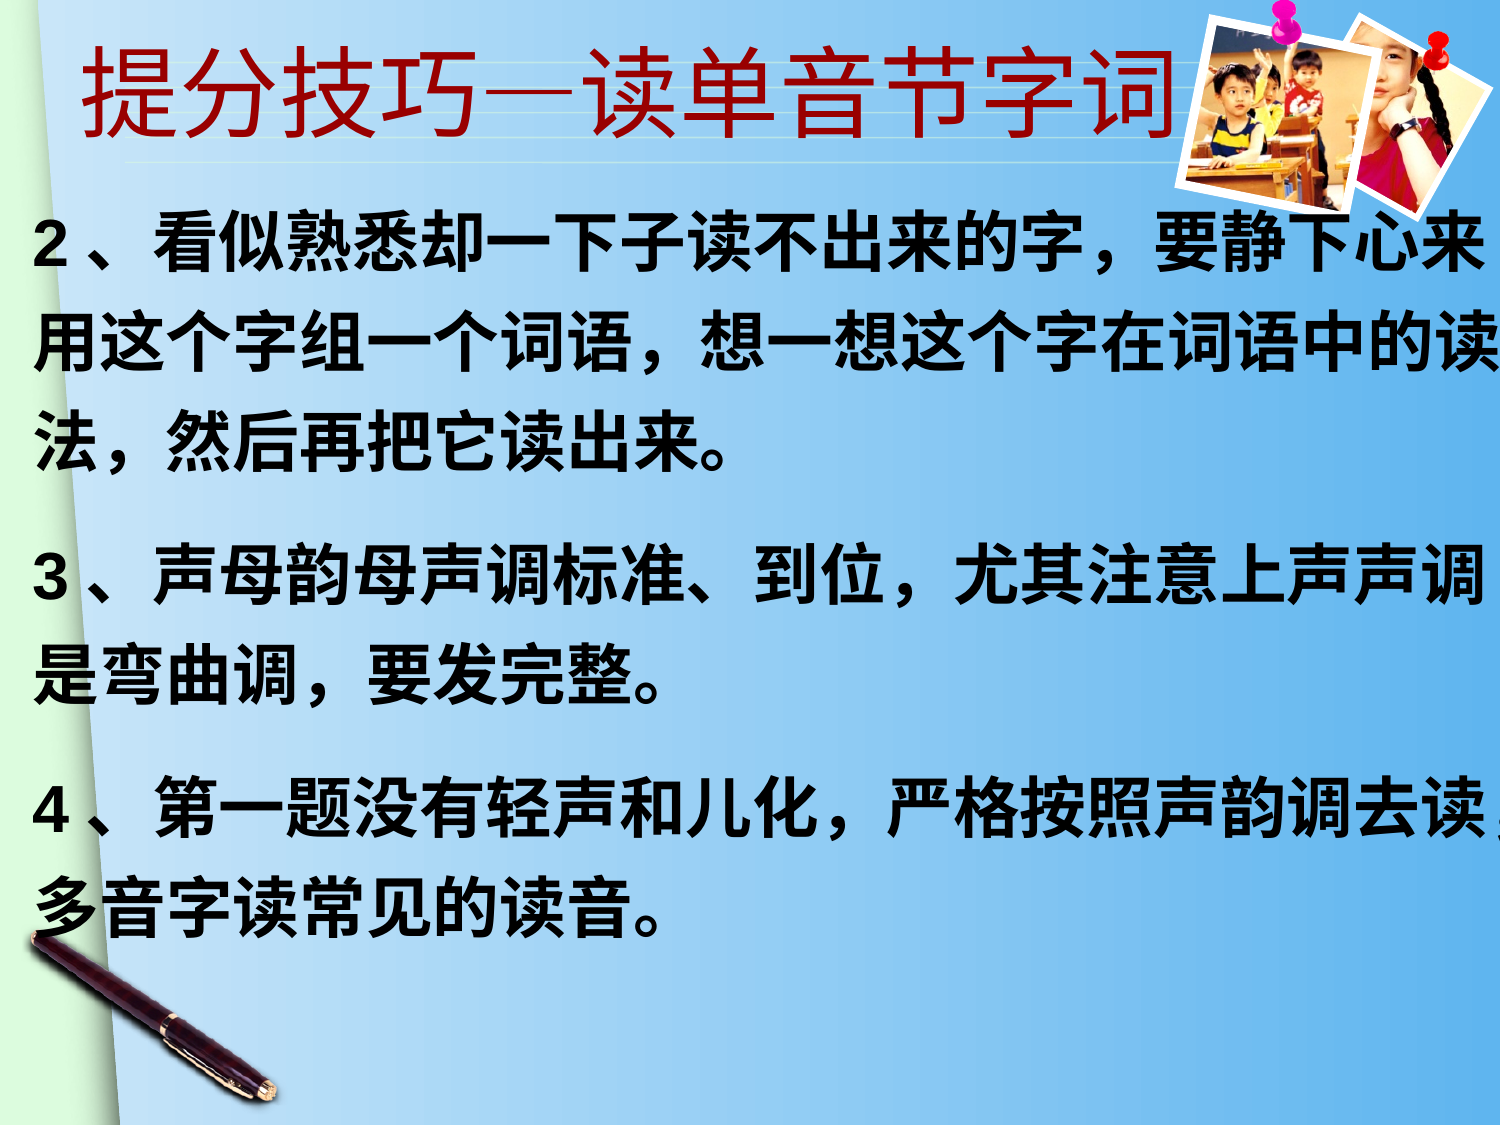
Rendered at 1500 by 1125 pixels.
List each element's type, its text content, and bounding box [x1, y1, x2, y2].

picture [1247, 0, 1371, 172]
picture [0, 0, 288, 1125]
text_box 提分技巧—读单音节字词 [64, 0, 1247, 172]
text_box 2、看似熟悉却一下子读不出来的字，要静下心来用这个字组一个词语，想一想这个字在词语中的读法，然后再把它读出来。 3、声母韵母声调标准、到位，尤其注意上声声调是弯曲调，要发完整。 4、第一题没有轻声和儿化，严格按照声韵调去读，多音字读常见的读音。 [17, 172, 1500, 954]
picture [1351, 22, 1484, 172]
